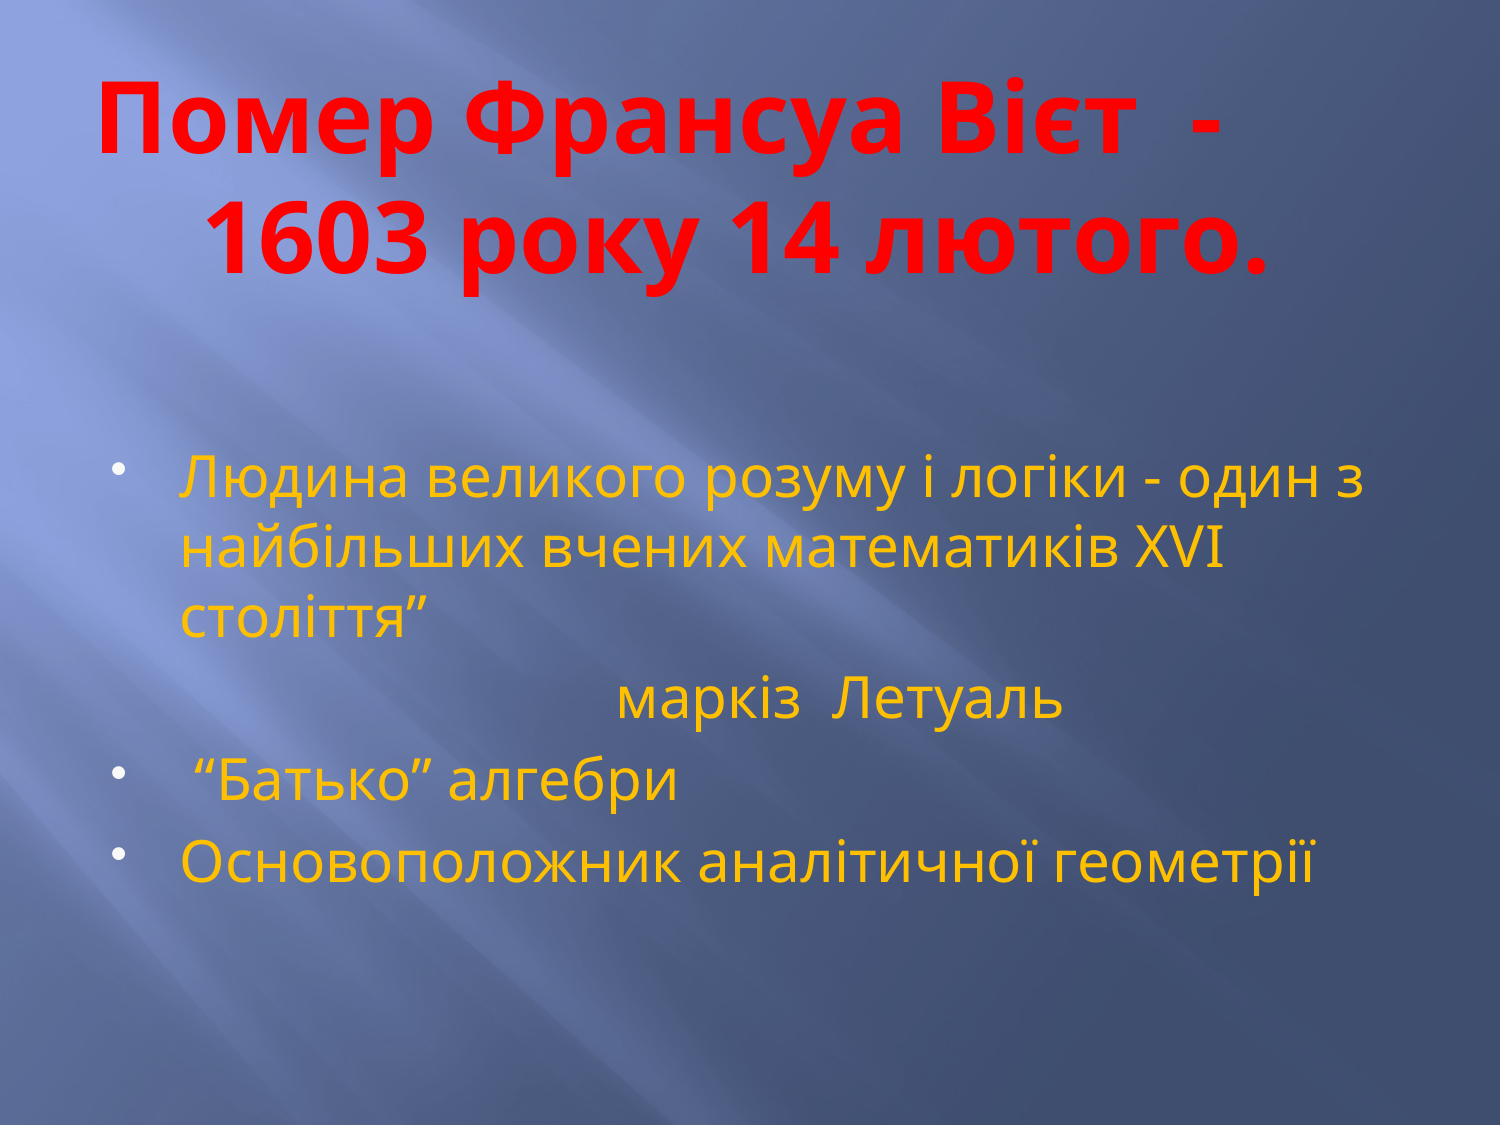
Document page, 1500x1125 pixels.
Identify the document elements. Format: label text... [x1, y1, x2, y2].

list Людина великого розуму і логіки - один з найбільших вчених математиків XVІ століття” маркіз Летуаль “Батько” алгебри Основоположник аналітичної геометрії [75, 349, 1425, 1035]
title Помер Франсуа Вієт - 1603 року 14 лютого. [75, 45, 1425, 303]
